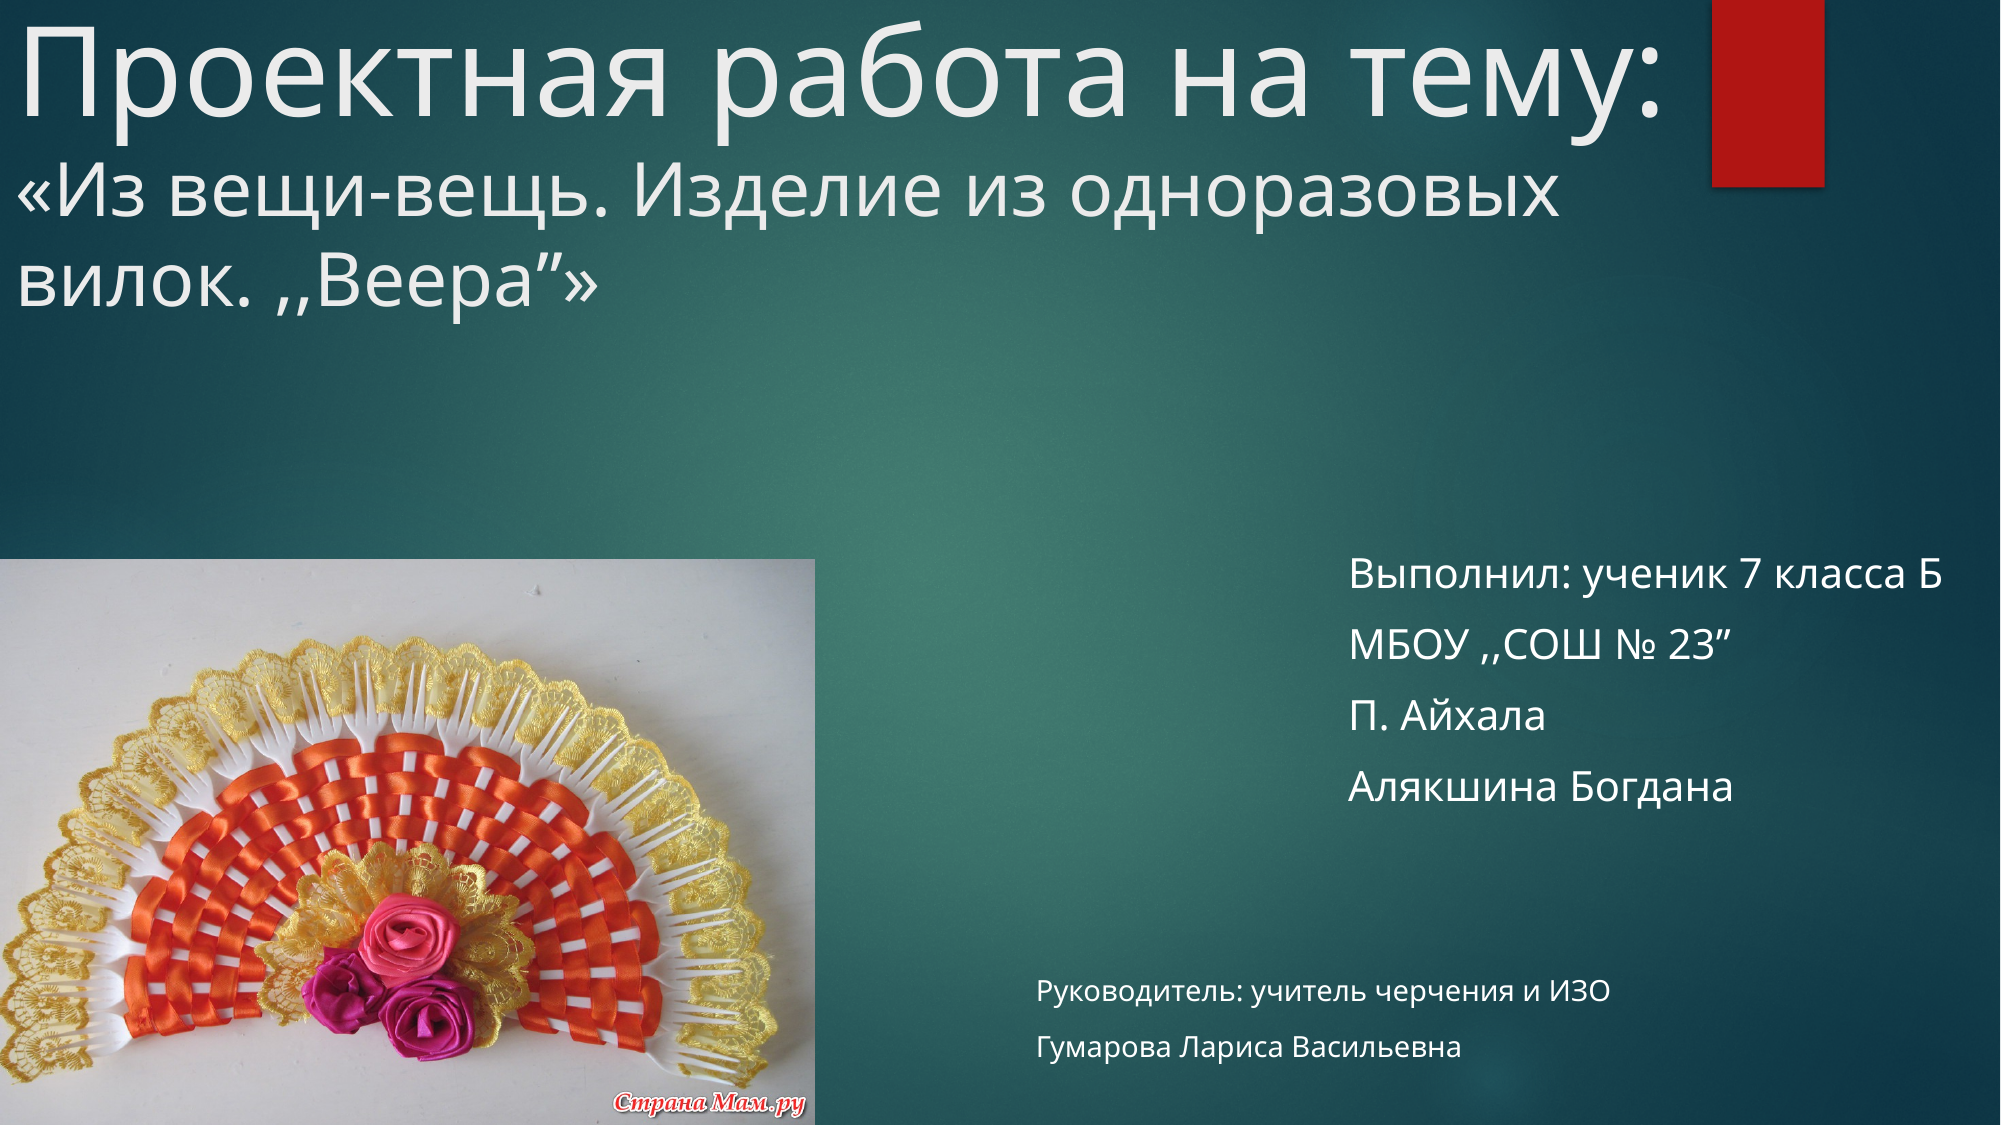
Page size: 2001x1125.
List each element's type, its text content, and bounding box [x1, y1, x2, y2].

subtitle Выполнил: ученик 7 класса Б МБОУ ,,СОШ № 23” П. Айхала Алякшина Богдана Руководитель: учитель черчения и ИЗО Гумарова Лариса Васильевна [870, 539, 2000, 1125]
title Проектная работа на тему: «Из вещи-вещь. Изделие из одноразовых вилок. ,,Веера”» [0, 0, 1822, 369]
picture [0, 437, 815, 1125]
